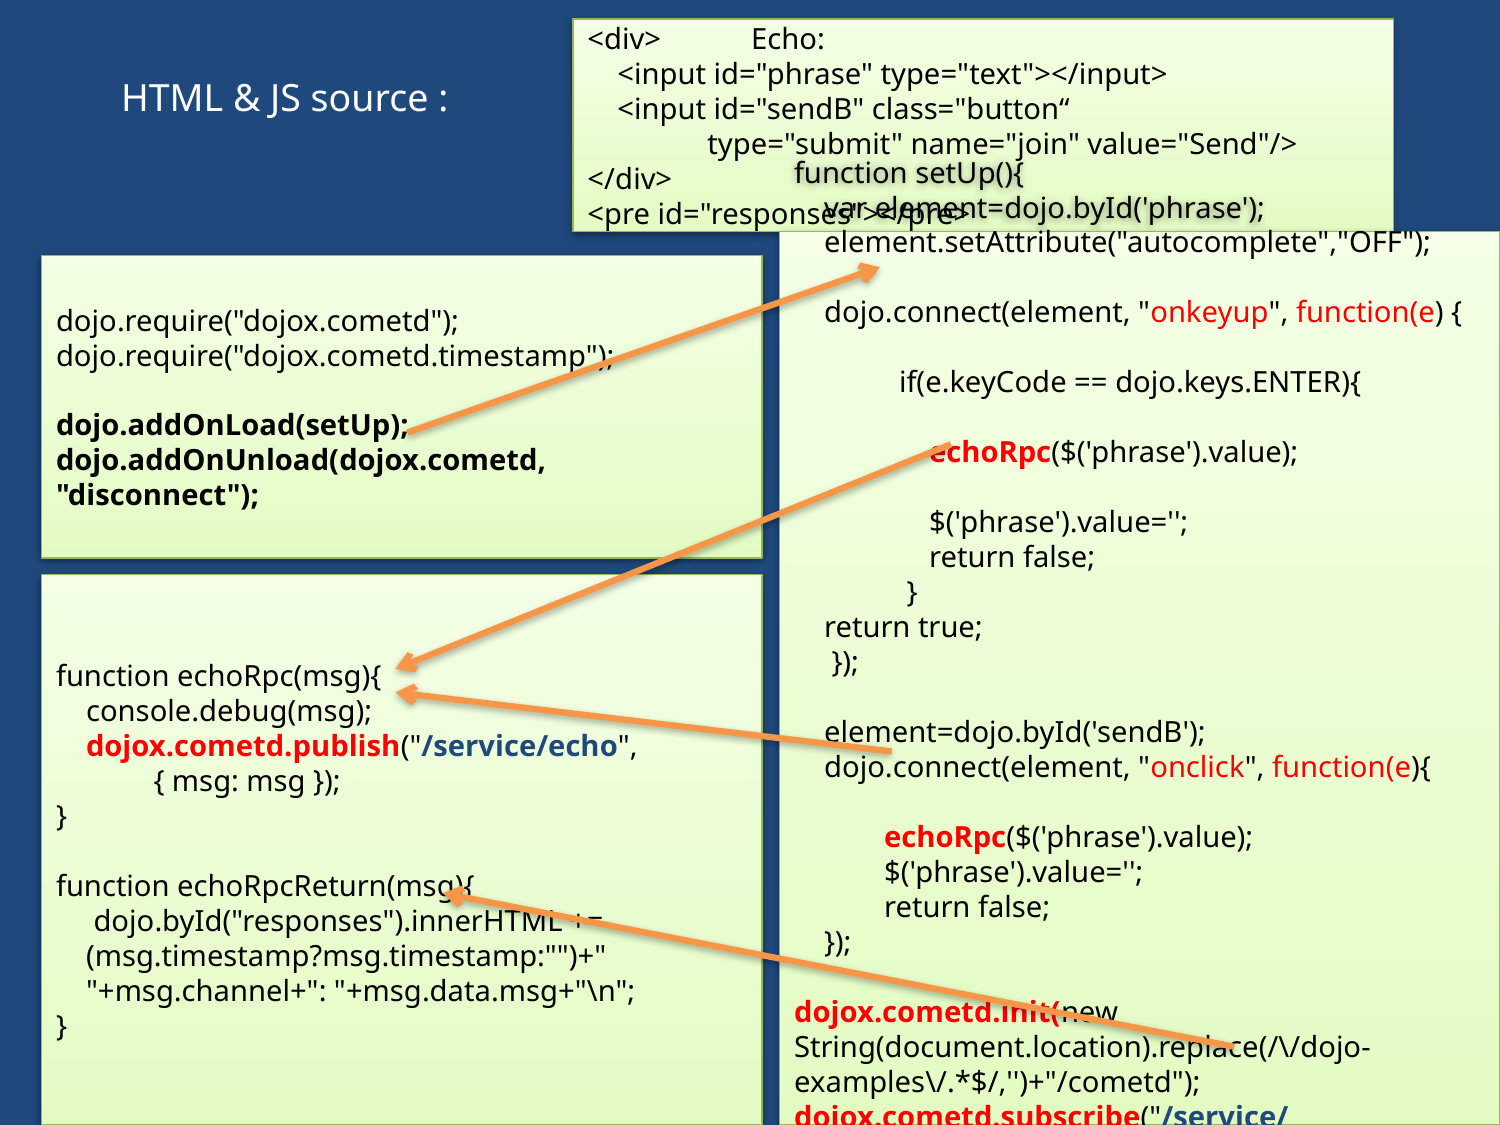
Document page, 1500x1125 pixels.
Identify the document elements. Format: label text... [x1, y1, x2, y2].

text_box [407, 266, 881, 433]
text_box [442, 892, 1235, 1047]
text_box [395, 444, 951, 669]
text_box <div> Echo: <input id="phrase" type="text"></input> <input id="sendB" class="button“ type="submit" name="join" value="Send"/> </div> <pre id="responses"></pre> [572, 18, 1394, 232]
text_box function echoRpc(msg){ console.debug(msg); dojox.cometd.publish("/service/echo", { msg: msg }); } function echoRpcReturn(msg){ dojo.byId("responses").innerHTML += (msg.timestamp?msg.timestamp:"")+" "+msg.channel+": "+msg.data.msg+"\n"; } [41, 574, 763, 1125]
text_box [395, 692, 892, 752]
text_box function setUp(){ var element=dojo.byId('phrase'); element.setAttribute("autocomplete","OFF"); dojo.connect(element, "onkeyup", function(e) { if(e.keyCode == dojo.keys.ENTER){ echoRpc($('phrase').value); $('phrase').value=''; return false; } return true; }); element=dojo.byId('sendB'); dojo.connect(element, "onclick", function(e){ echoRpc($('phrase').value); $('phrase').value=''; return false; }); dojox.cometd.init(new String(document.location).replace(/\/dojo-examples\/.*$/,'')+"/cometd"); dojox.cometd.subscribe("/service/echo",echoRpcReturn); } [779, 231, 1500, 1125]
text_box HTML & JS source : [106, 66, 464, 127]
text_box dojo.require("dojox.cometd"); dojo.require("dojox.cometd.timestamp"); dojo.addOnLoad(setUp); dojo.addOnUnload(dojox.cometd, "disconnect"); [41, 255, 763, 559]
